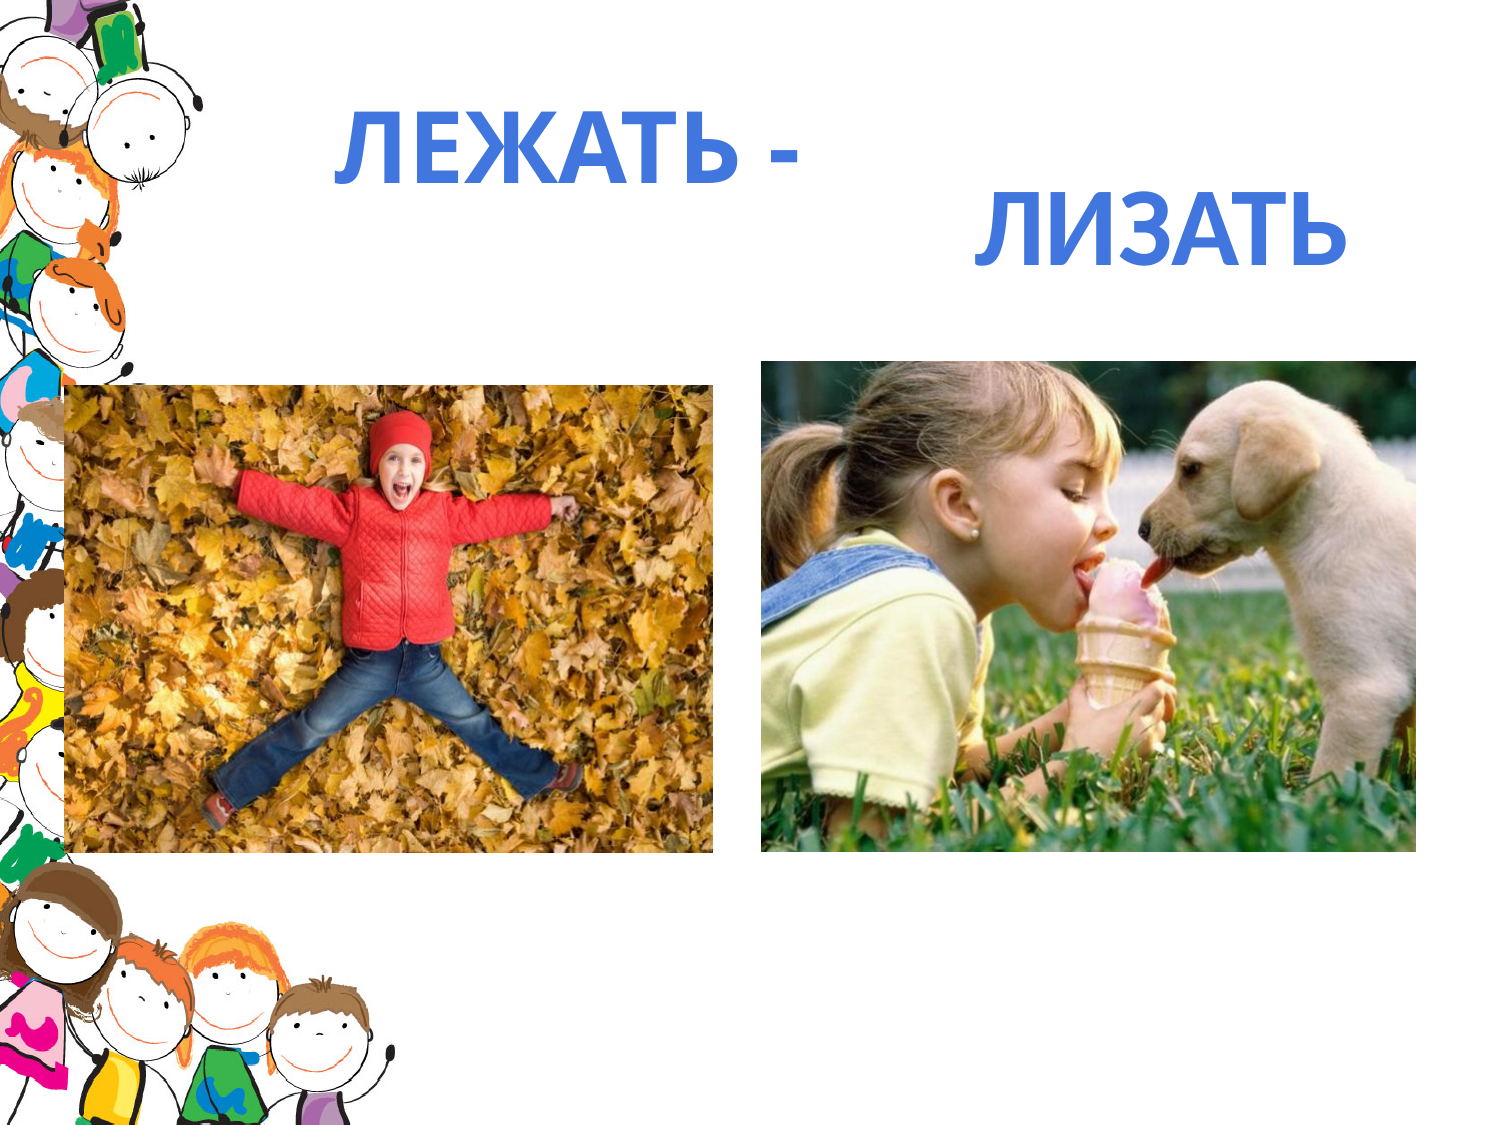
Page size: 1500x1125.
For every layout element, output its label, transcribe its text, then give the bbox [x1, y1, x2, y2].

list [761, 361, 1416, 853]
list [64, 384, 713, 853]
picture [0, 262, 10, 274]
picture [0, 0, 1500, 1125]
text_box ЛИЗАТЬ [959, 145, 1365, 296]
title ЛЕЖАТЬ - [103, 59, 1009, 243]
